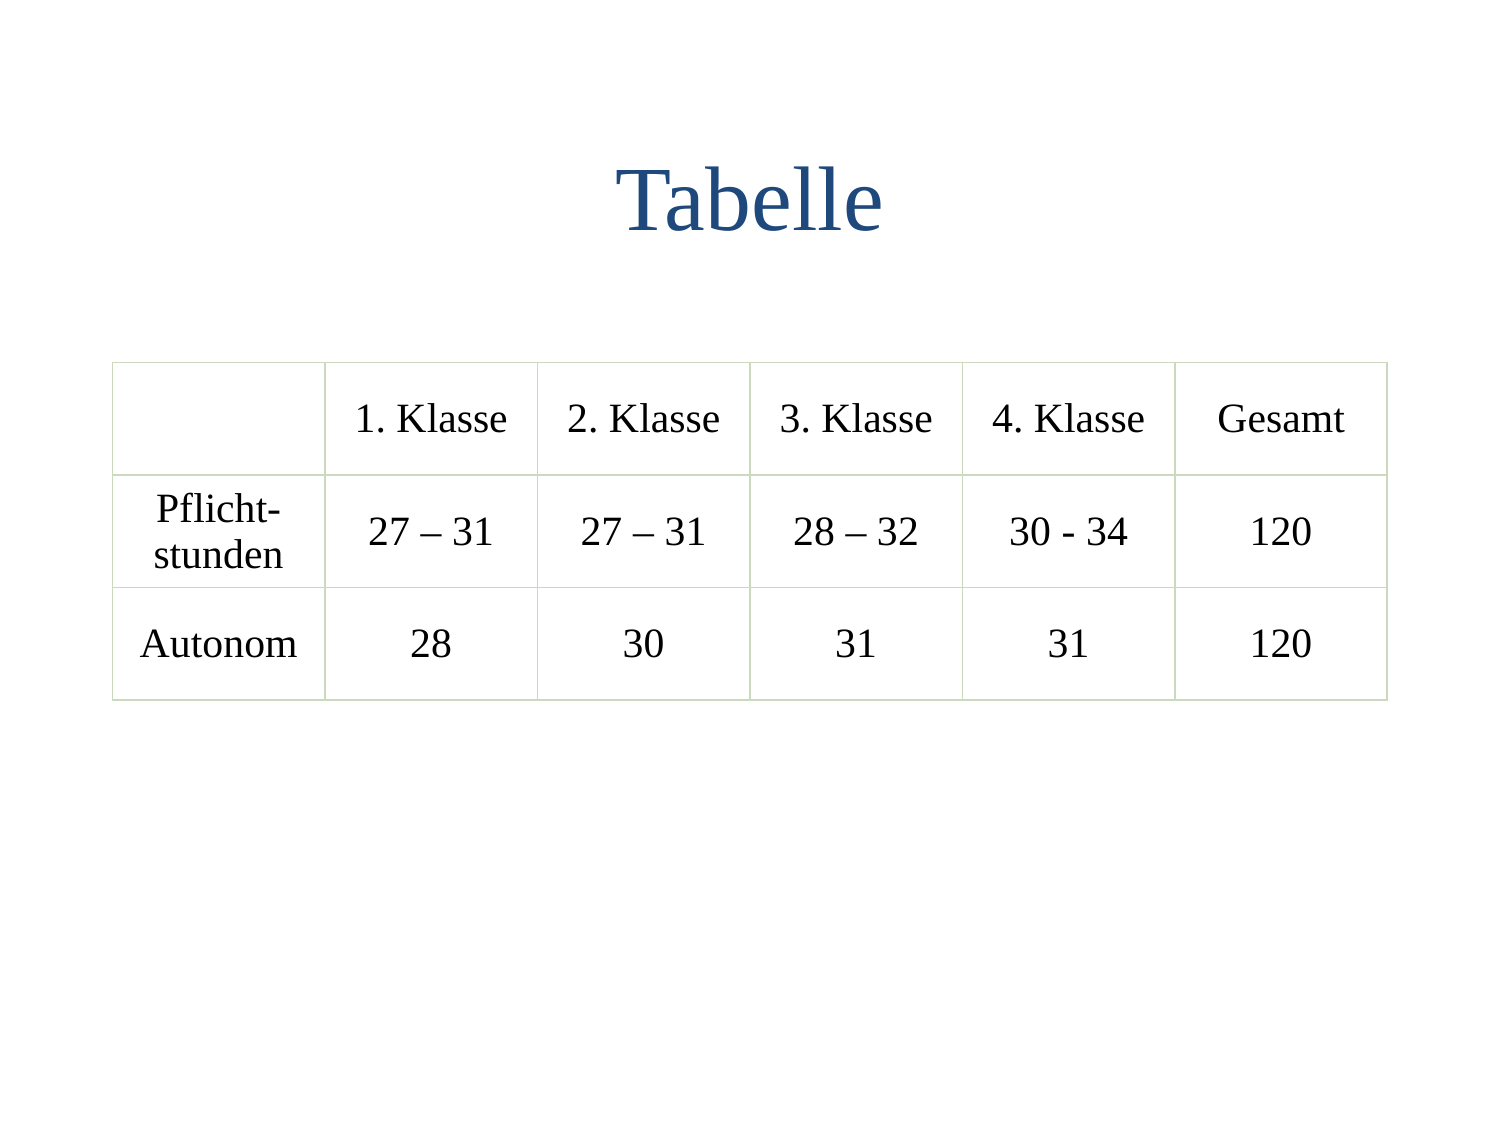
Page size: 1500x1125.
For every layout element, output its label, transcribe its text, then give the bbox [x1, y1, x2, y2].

table_cell 120 [1176, 588, 1386, 699]
table_cell Autonom [113, 588, 324, 699]
table_header 3. Klasse [751, 363, 962, 474]
table_cell 27 – 31 [538, 476, 749, 587]
table_header 4. Klasse [963, 363, 1174, 474]
table_cell 28 – 32 [751, 476, 962, 587]
table_header Gesamt [1176, 363, 1386, 474]
table_cell Pflicht-stunden [113, 476, 324, 587]
table_header 2. Klasse [538, 363, 749, 474]
table_header 1. Klasse [326, 363, 537, 474]
table_cell 31 [963, 588, 1174, 699]
table_cell 30 [538, 588, 749, 699]
title Tabelle [112, 99, 1388, 288]
table_header [113, 363, 324, 474]
table_cell 120 [1176, 476, 1386, 587]
table_cell 30 - 34 [963, 476, 1174, 587]
table_cell 28 [326, 588, 537, 699]
table_cell 31 [751, 588, 962, 699]
table_cell 27 – 31 [326, 476, 537, 587]
